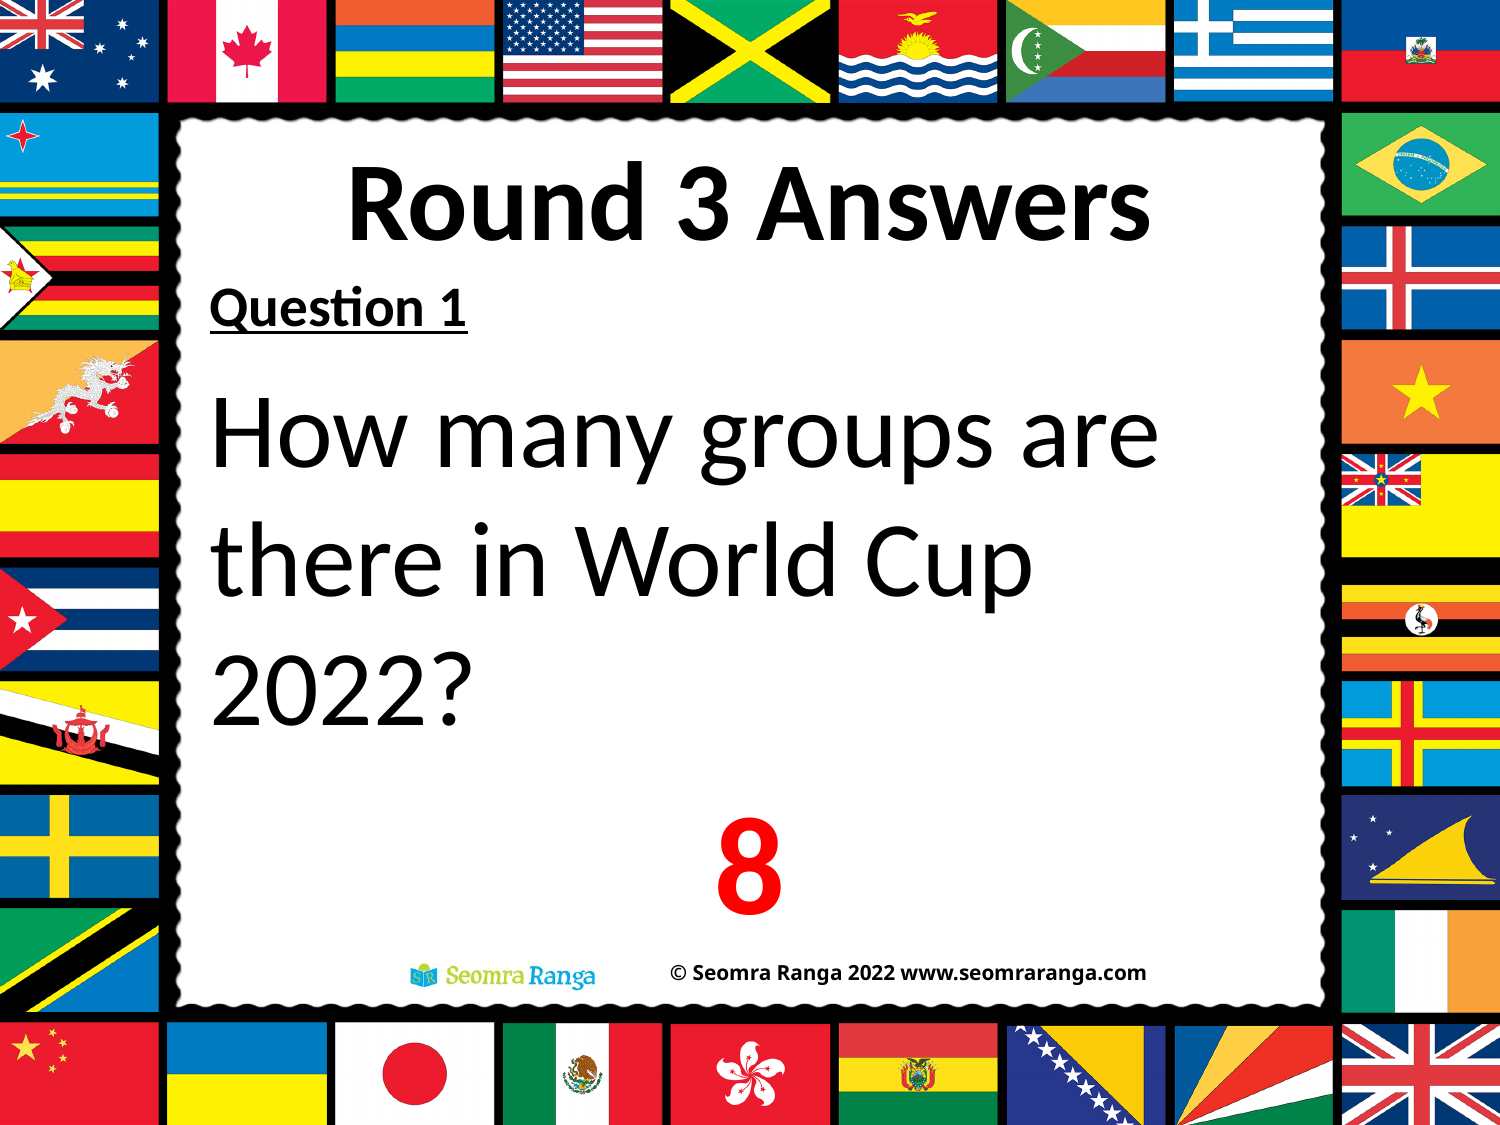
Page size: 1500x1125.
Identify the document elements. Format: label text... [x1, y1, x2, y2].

picture [10, 122, 36, 150]
list Question 1 How many groups are there in World Cup 2022? 8 [194, 261, 1306, 953]
text_box © Seomra Ranga 2022 www.seomraranga.com [631, 953, 1187, 993]
picture [0, 0, 1500, 1125]
title Round 3 Answers [183, 101, 1317, 290]
